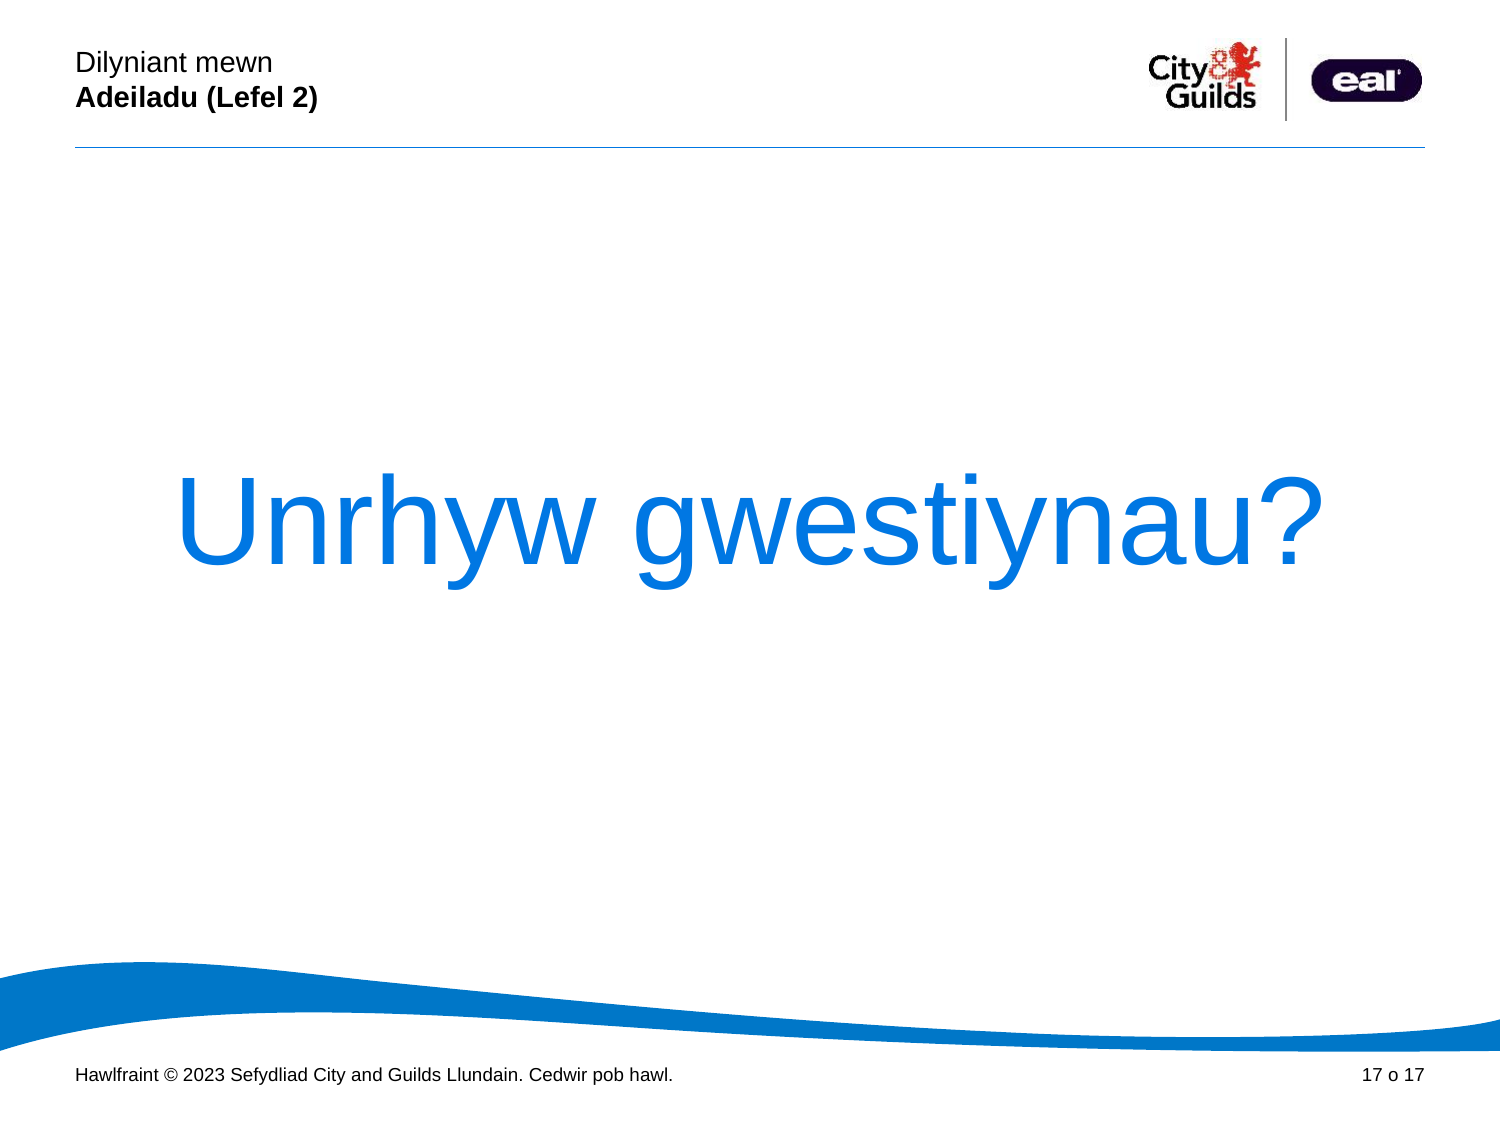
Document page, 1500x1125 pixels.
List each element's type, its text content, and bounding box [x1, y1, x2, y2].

list Unrhyw gwestiynau? [74, 247, 1426, 946]
picture [1149, 38, 1422, 121]
